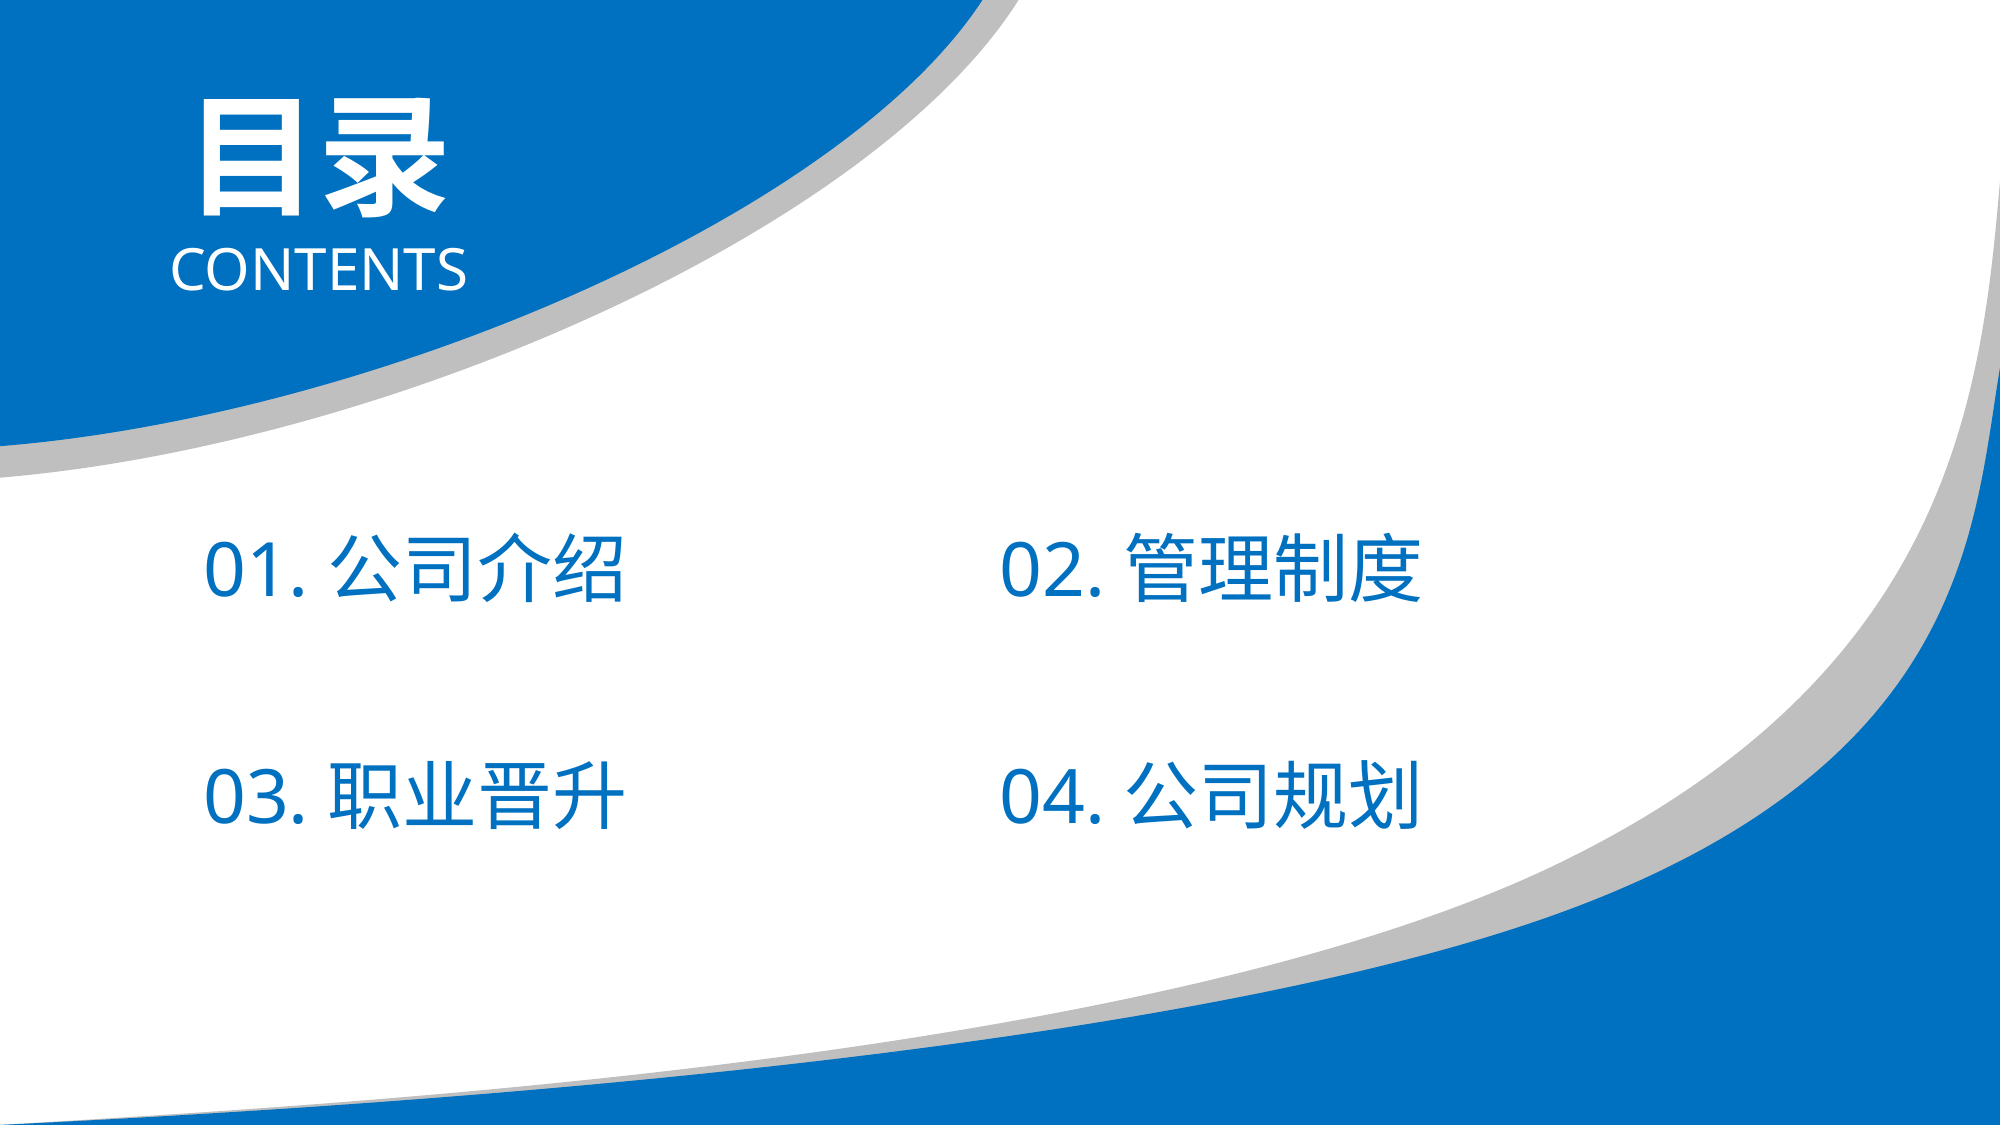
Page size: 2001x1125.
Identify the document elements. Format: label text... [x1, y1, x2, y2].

text_box [0, 0, 1020, 479]
text_box [0, 0, 984, 448]
text_box 04.公司规划 [985, 741, 1595, 846]
text_box [97, 169, 2000, 1118]
text_box [0, 361, 2000, 1125]
text_box 02.管理制度 [985, 514, 1595, 619]
text_box 目录 CONTENTS [97, 64, 541, 310]
text_box 01.公司介绍 [188, 514, 798, 619]
text_box 03.职业晋升 [188, 741, 798, 846]
